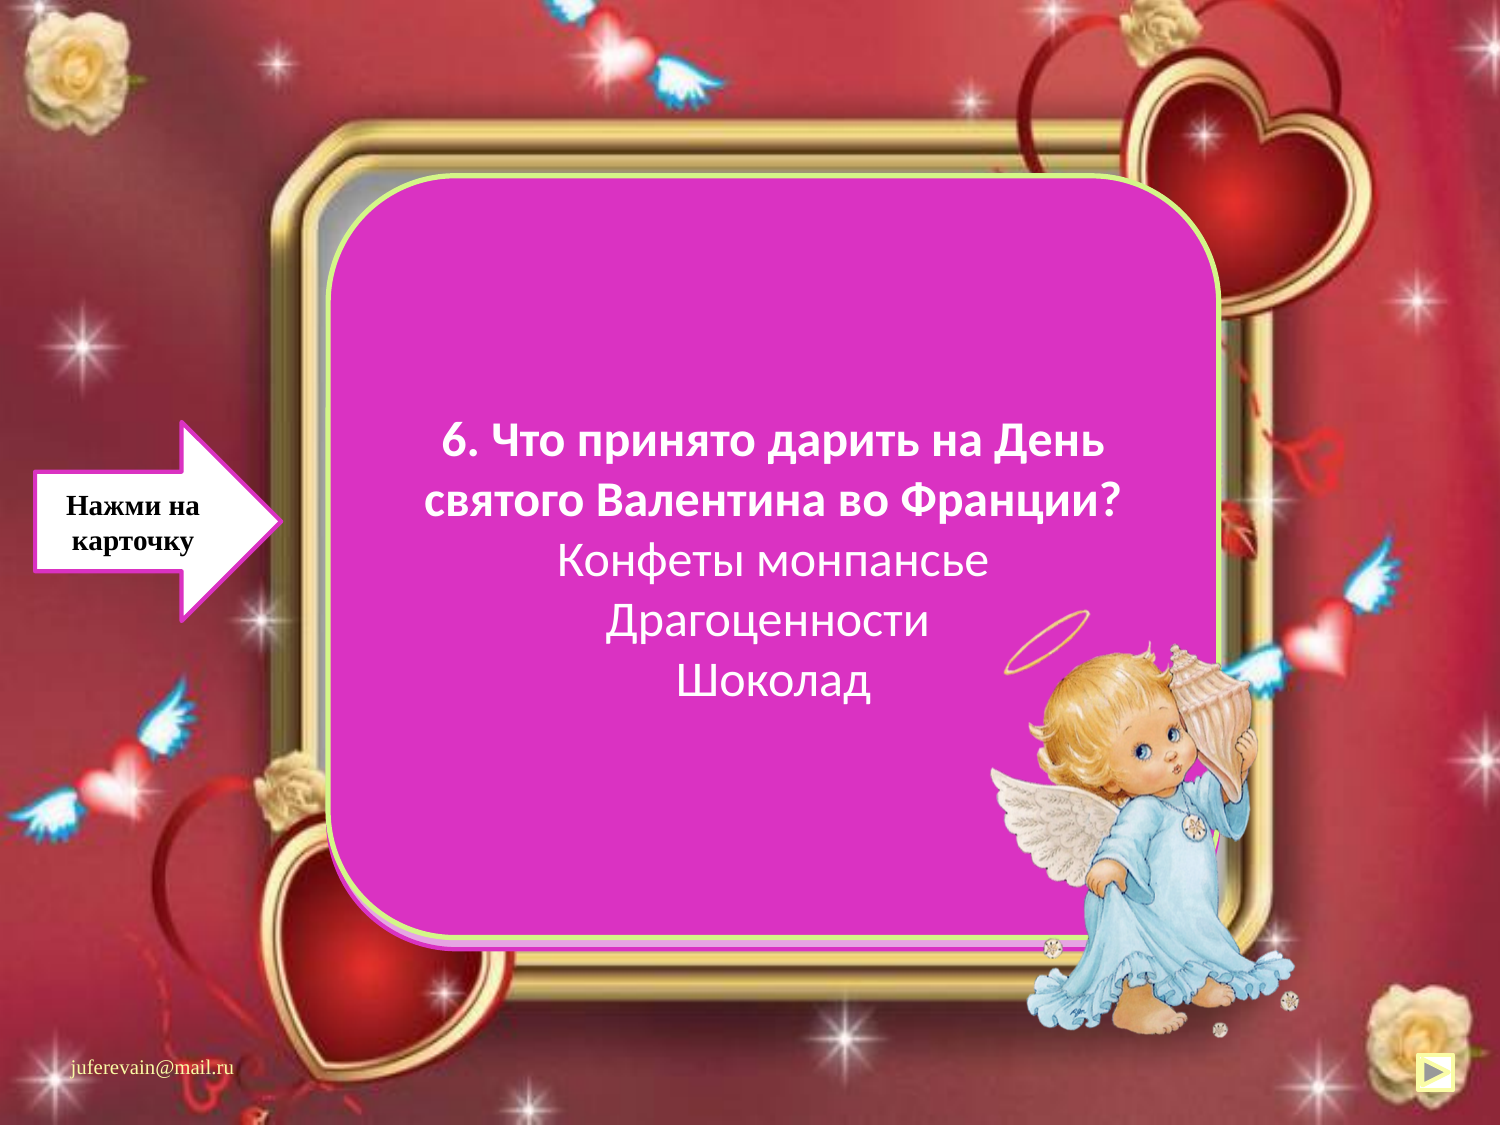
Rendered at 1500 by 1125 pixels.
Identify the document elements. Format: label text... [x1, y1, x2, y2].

text_box [1416, 1053, 1455, 1092]
text_box Нажми на карточку [33, 419, 284, 624]
picture [0, 0, 1500, 1125]
text_box [326, 174, 1221, 951]
